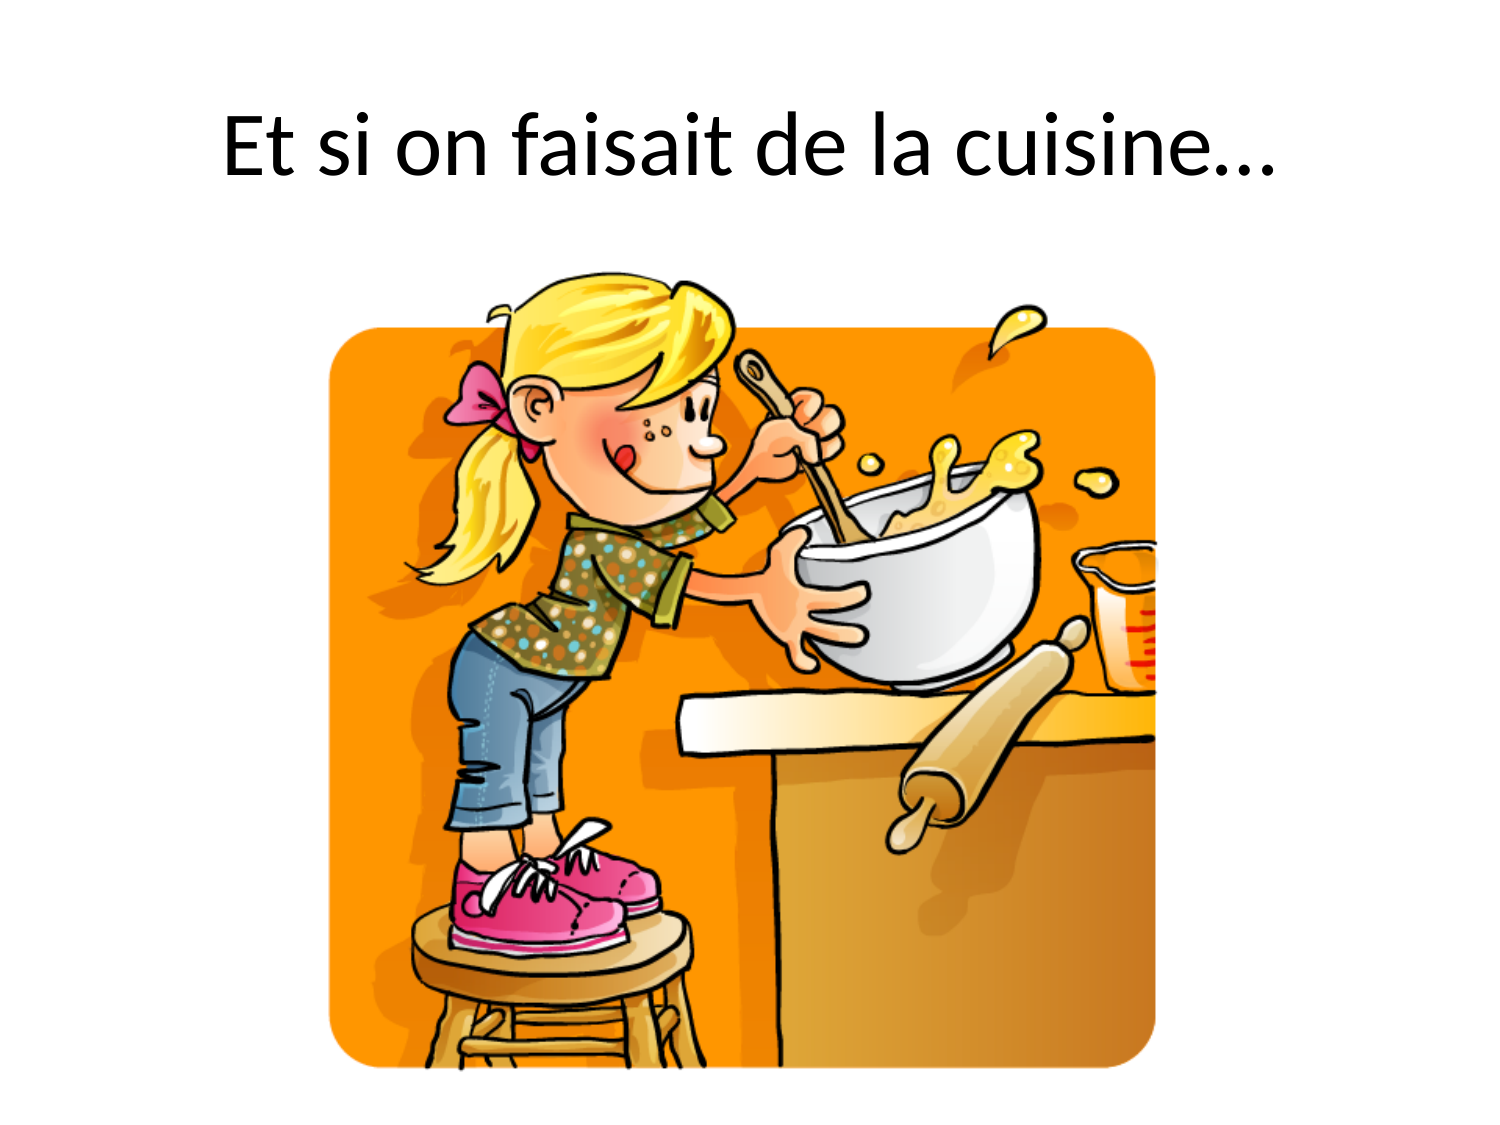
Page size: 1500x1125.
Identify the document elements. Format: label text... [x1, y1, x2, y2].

picture [288, 219, 1212, 1125]
title Et si on faisait de la cuisine… [75, 45, 1425, 233]
